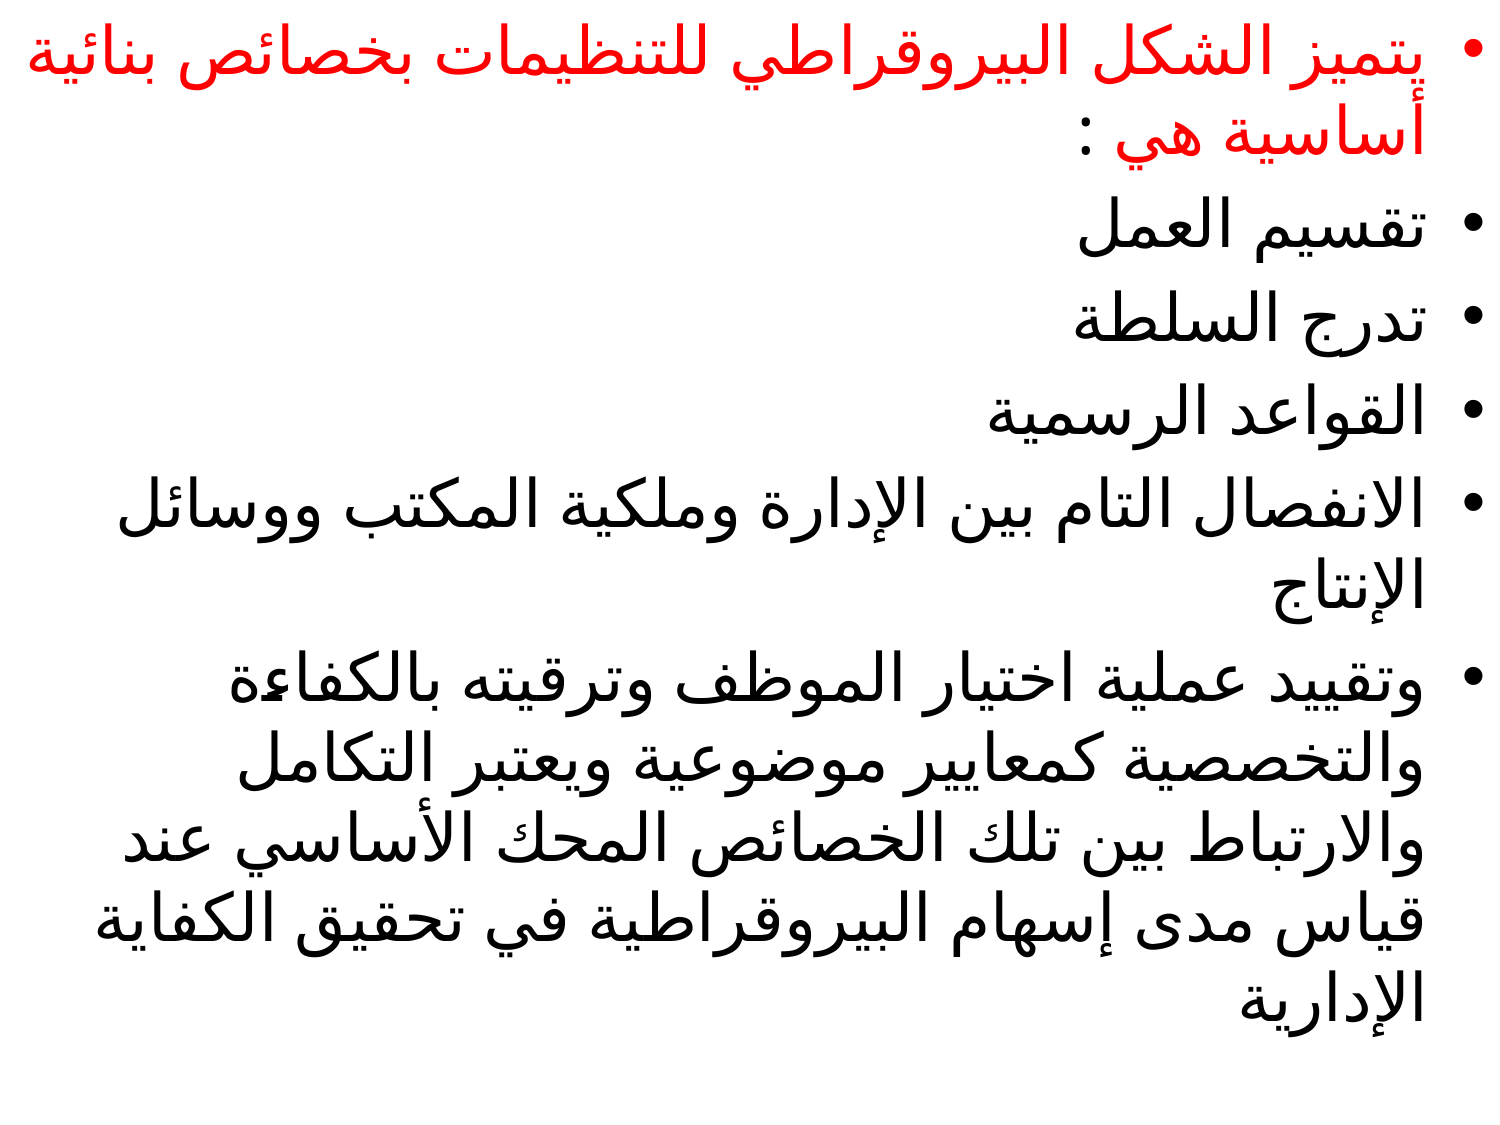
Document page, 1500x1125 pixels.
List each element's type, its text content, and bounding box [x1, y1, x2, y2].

list يتميز الشكل البيروقراطي للتنظيمات بخصائص بنائية أساسية هي : تقسيم العمل تدرج السلطة القواعد الرسمية الانفصال التام بين الإدارة وملكية المكتب ووسائل الإنتاج وتقييد عملية اختيار الموظف وترقيته بالكفاءة والتخصصية كمعايير موضوعية ويعتبر التكامل والارتباط بين تلك الخصائص المحك الأساسي عند قياس مدى إسهام البيروقراطية في تحقيق الكفاية الإدارية [0, 0, 1500, 1125]
